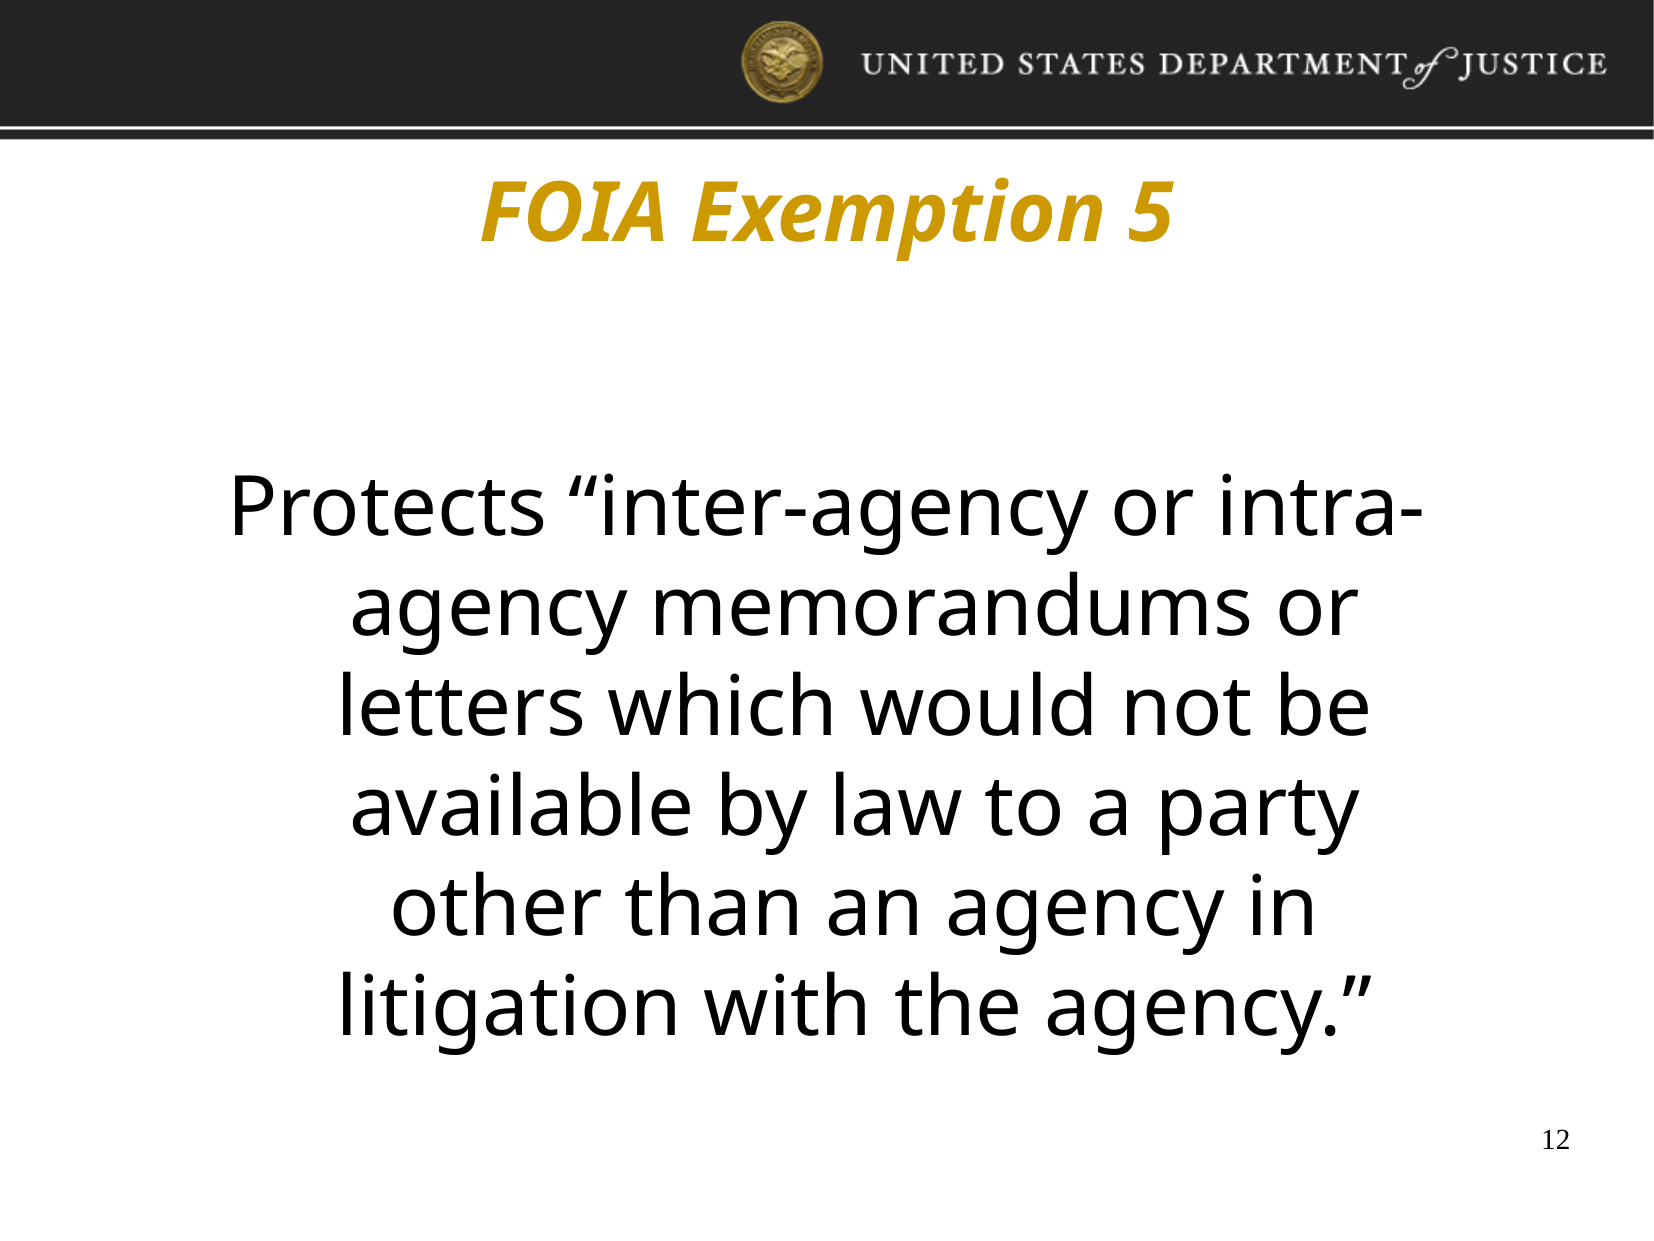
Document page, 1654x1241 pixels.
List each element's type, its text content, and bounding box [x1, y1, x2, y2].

text_box Protects “inter-agency or intra-agency memorandums or letters which would not be available by law to a party other than an agency in litigation with the agency.” [162, 343, 1491, 1062]
text_box FOIA Exemption 5 [33, 157, 1621, 269]
slide_number 12 [1185, 1122, 1571, 1208]
picture [0, 0, 1654, 1236]
